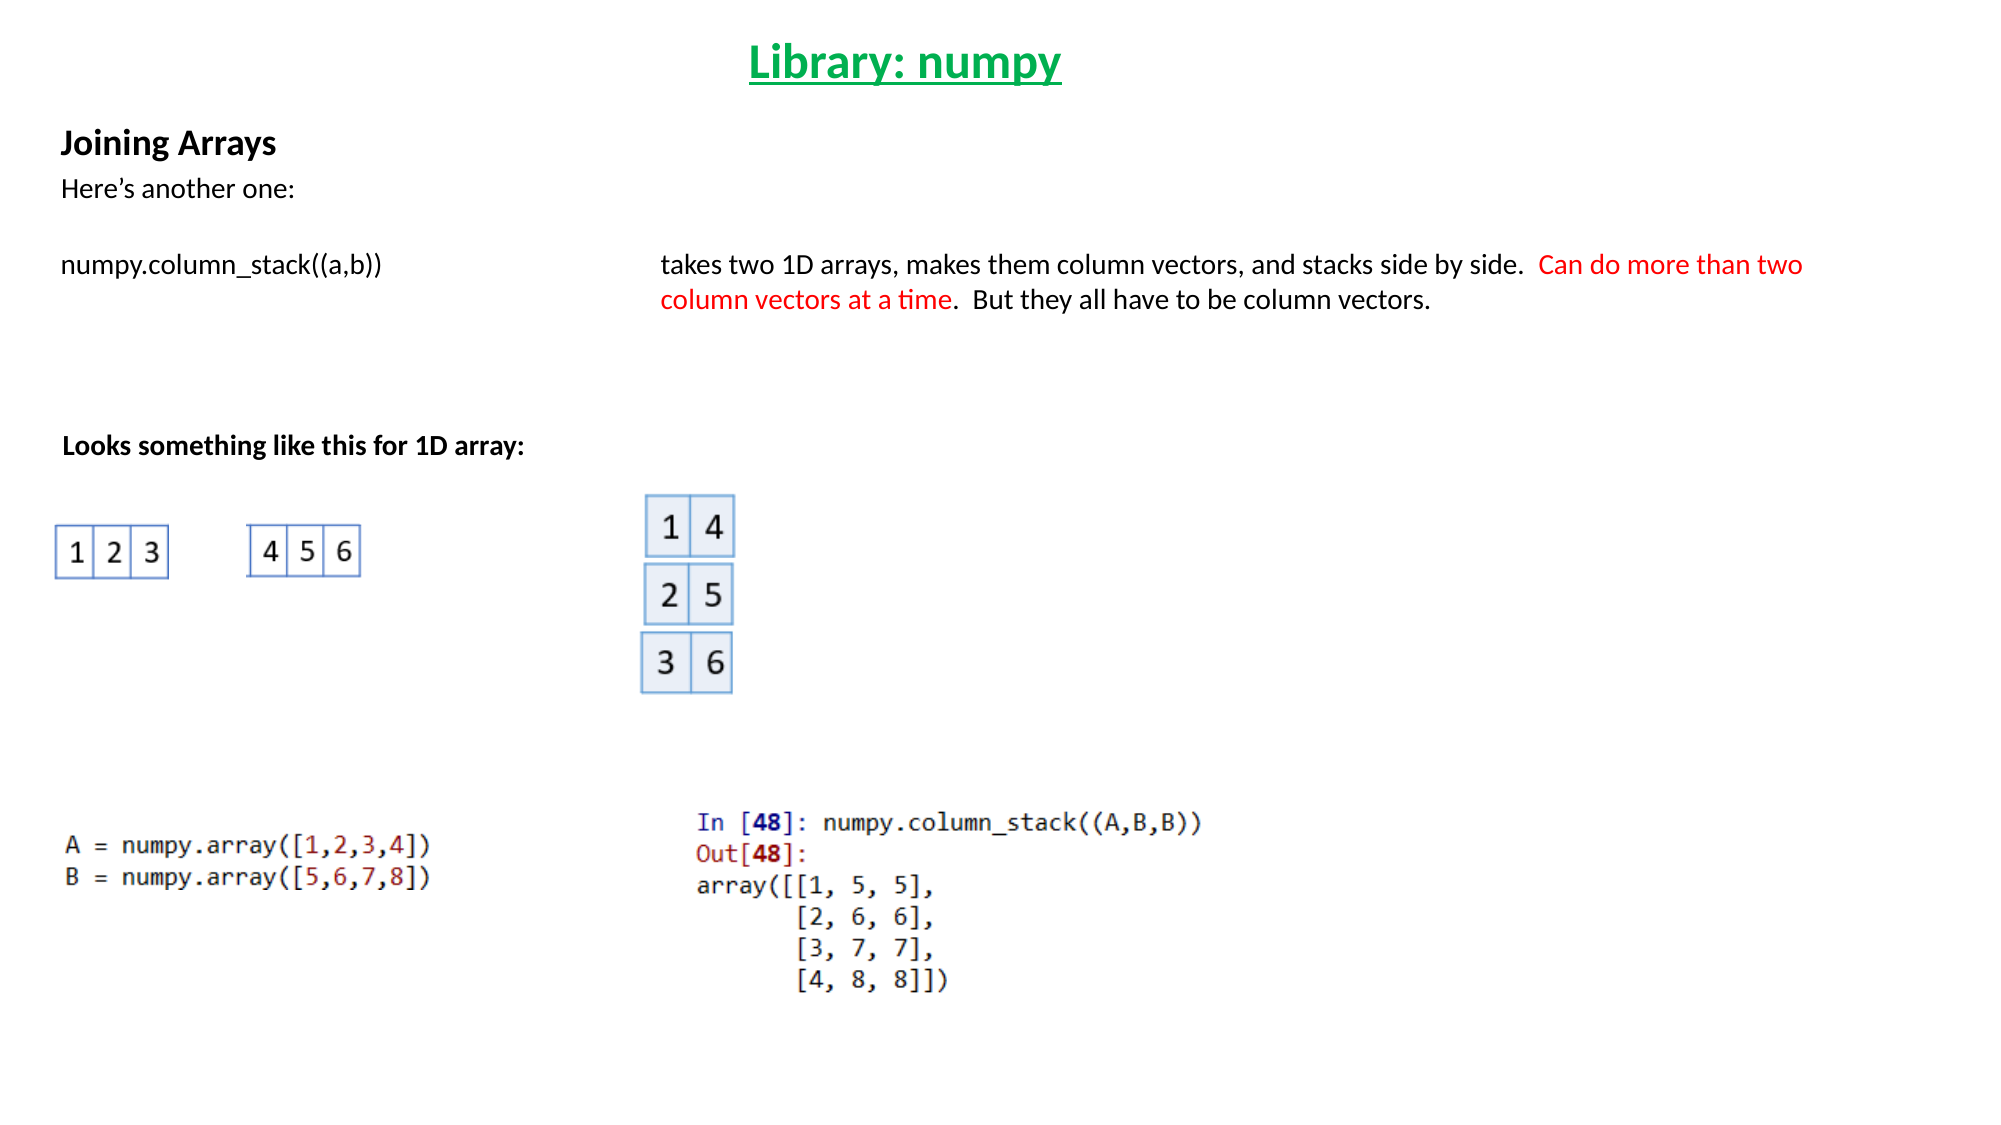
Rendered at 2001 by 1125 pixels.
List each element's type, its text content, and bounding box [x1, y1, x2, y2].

picture [634, 488, 744, 698]
text_box Joining Arrays [45, 110, 543, 171]
text_box Looks something like this for 1D array: [47, 418, 594, 469]
picture [64, 820, 462, 890]
picture [692, 801, 1238, 1002]
picture [246, 518, 368, 583]
text_box numpy.column_stack((a,b)) takes two 1D arrays, makes them column vectors, and stacks side by side. Can do more than two column vectors at a time. But they all have to be column vectors. [45, 237, 1871, 323]
picture [47, 514, 169, 581]
text_box Here’s another one: [46, 161, 1430, 212]
text_box Library: numpy [734, 21, 1077, 97]
